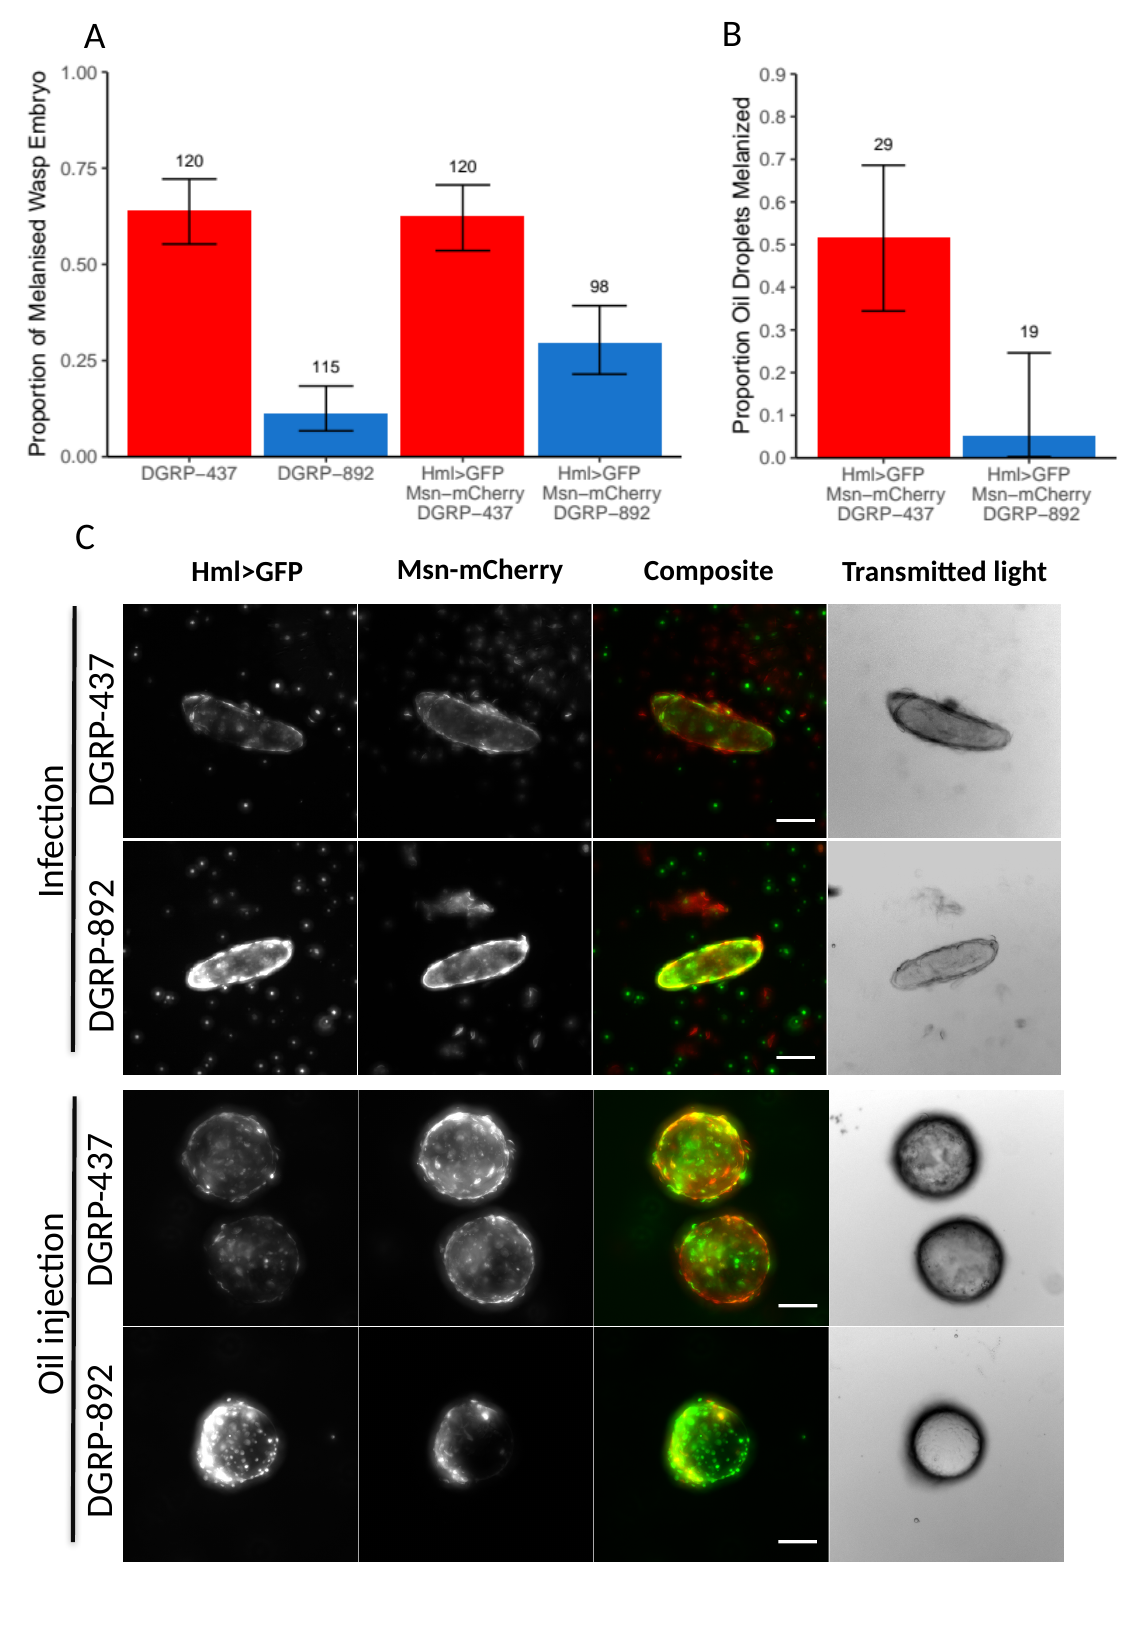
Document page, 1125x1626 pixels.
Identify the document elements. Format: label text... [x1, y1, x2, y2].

picture [123, 1090, 1064, 1326]
text_box DGRP-437 [82, 1118, 118, 1303]
text_box Msn-mCherry [382, 543, 579, 593]
text_box Transmitted light [794, 544, 1096, 595]
picture [722, 62, 1125, 534]
text_box B [707, 2, 758, 62]
picture [123, 841, 1062, 1075]
text_box DGRP-892 [81, 865, 118, 1049]
text_box DGRP-437 [81, 638, 118, 823]
text_box Infection [18, 749, 66, 914]
picture [123, 1327, 1064, 1562]
text_box DGRP-892 [81, 1349, 118, 1533]
picture [17, 61, 690, 532]
text_box Oil injection [18, 1197, 66, 1411]
text_box A [69, 3, 121, 60]
picture [123, 603, 1062, 838]
text_box Hml>GFP [176, 545, 319, 595]
text_box Composite [629, 543, 789, 594]
text_box C [60, 540, 111, 564]
